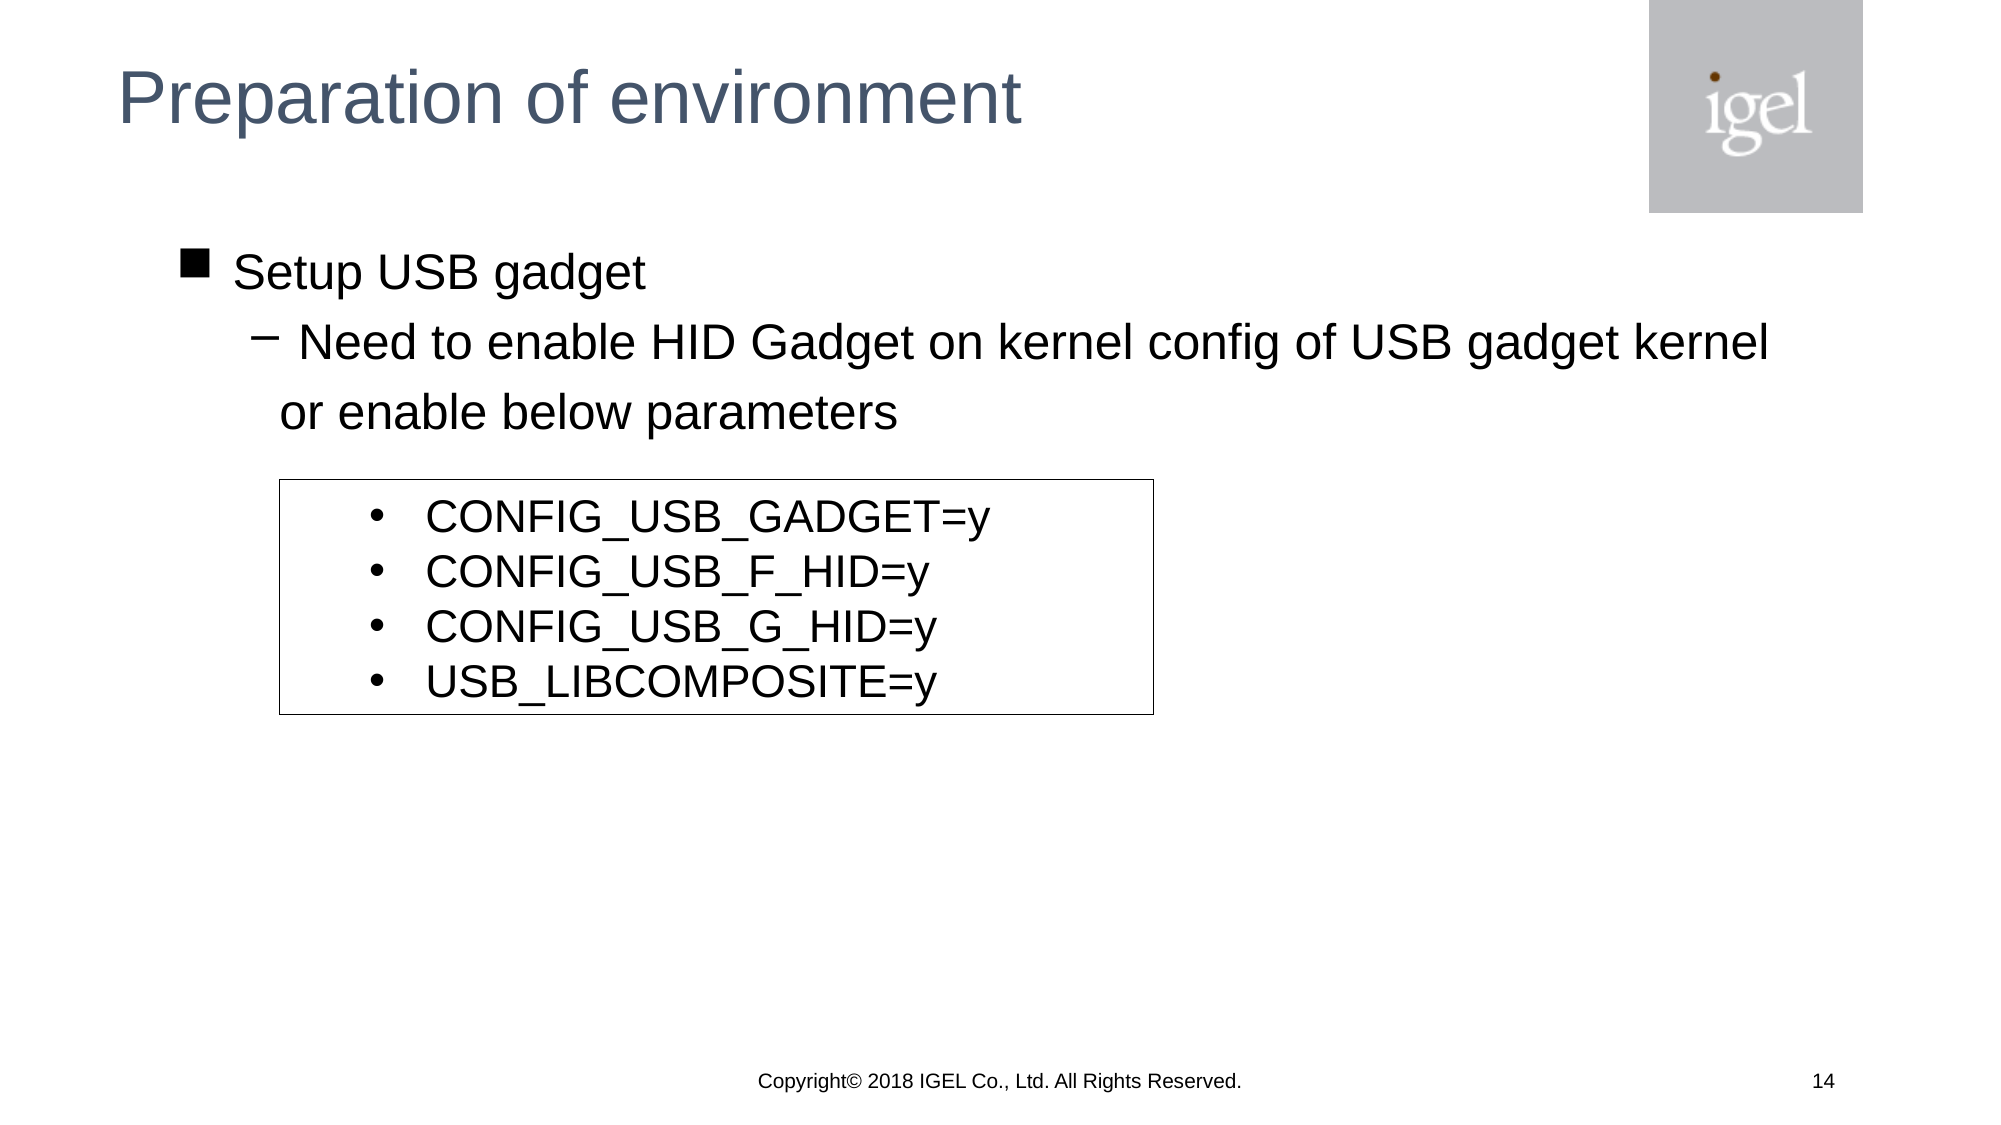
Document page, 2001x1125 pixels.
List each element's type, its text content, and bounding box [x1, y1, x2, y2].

list Setup USB gadget Need to enable HID Gadget on kernel config of USB gadget kernel or enable below parameters [161, 231, 1804, 1036]
text_box CONFIG_USB_GADGET=y CONFIG_USB_F_HID=y CONFIG_USB_G_HID=y USB_LIBCOMPOSITE=y [279, 479, 1154, 715]
title Preparation of environment [102, 0, 1583, 188]
footer Copyright© 2018 IGEL Co., Ltd. All Rights Reserved. [574, 1058, 1426, 1101]
slide_number 13 [1433, 1058, 1851, 1101]
picture [1649, 0, 1863, 213]
